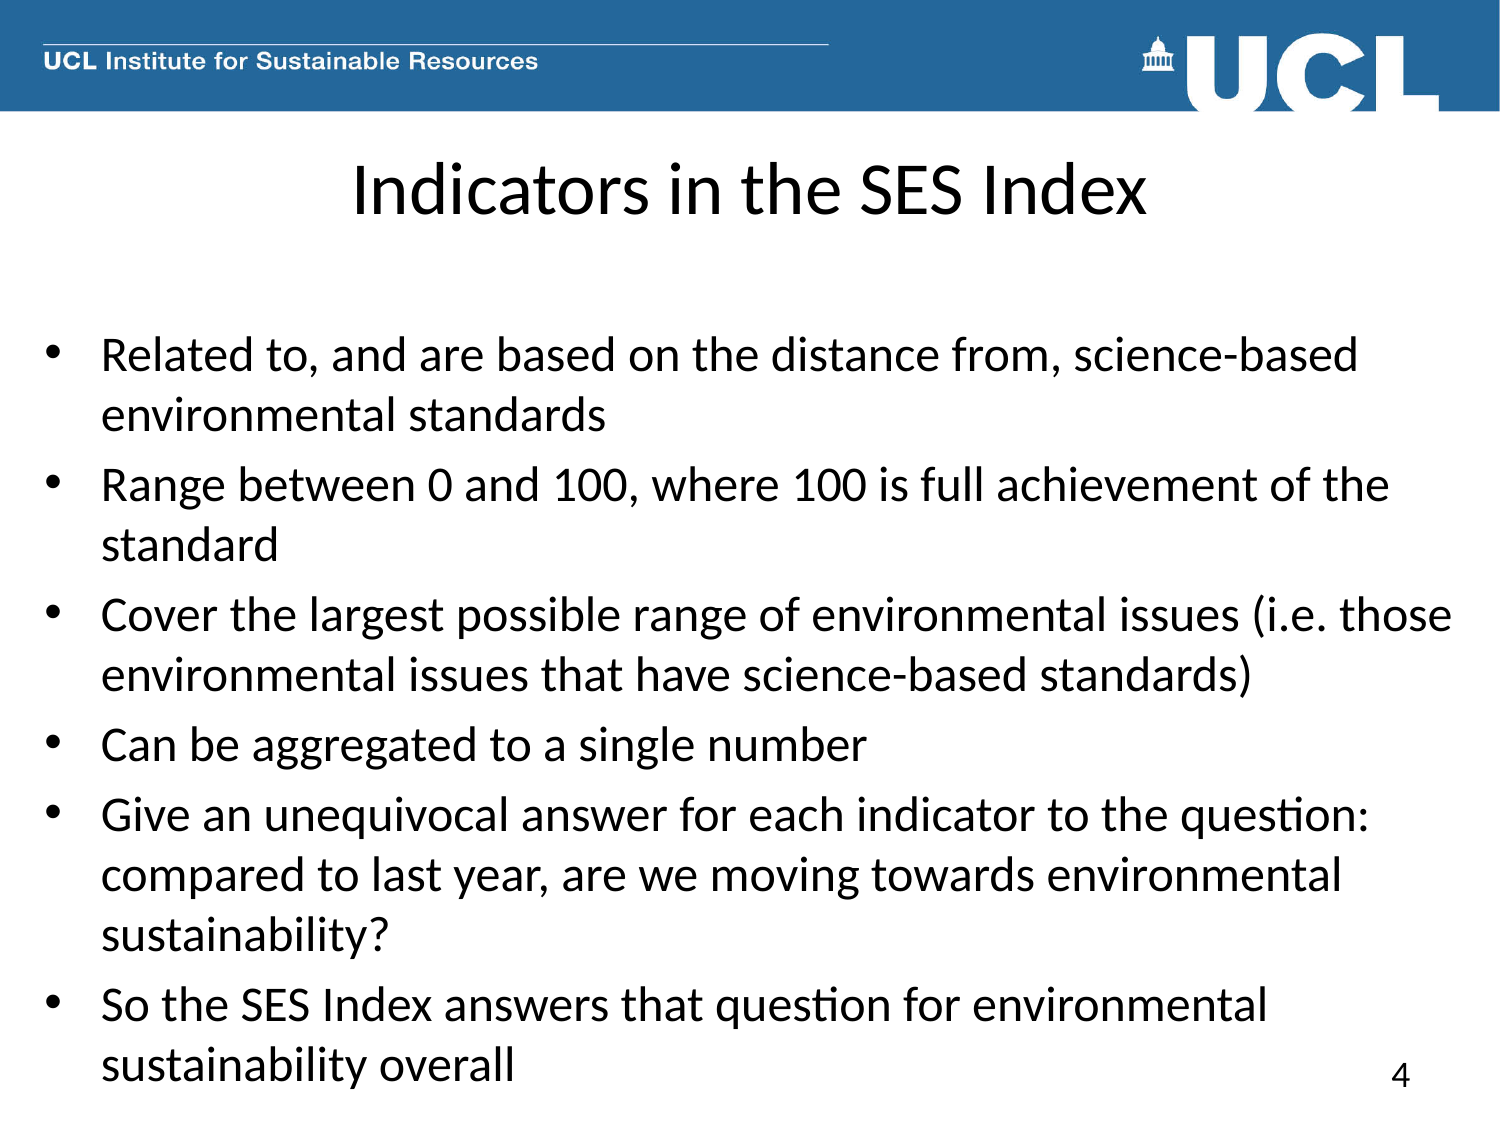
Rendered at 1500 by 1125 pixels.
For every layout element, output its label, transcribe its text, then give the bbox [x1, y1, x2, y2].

slide_number 4 [1074, 1042, 1425, 1103]
title Indicators in the SES Index [29, 137, 1471, 232]
picture [0, 0, 1500, 112]
list Related to, and are based on the distance from, science-based environmental standards Range between 0 and 100, where 100 is full achievement of the standard Cover the largest possible range of environmental issues (i.e. those environmental issues that have science-based standards) Can be aggregated to a single number Give an unequivocal answer for each indicator to the question: compared to last year, are we moving towards environmental sustainability? So the SES Index answers that question for environmental sustainability overall [29, 243, 1471, 1105]
